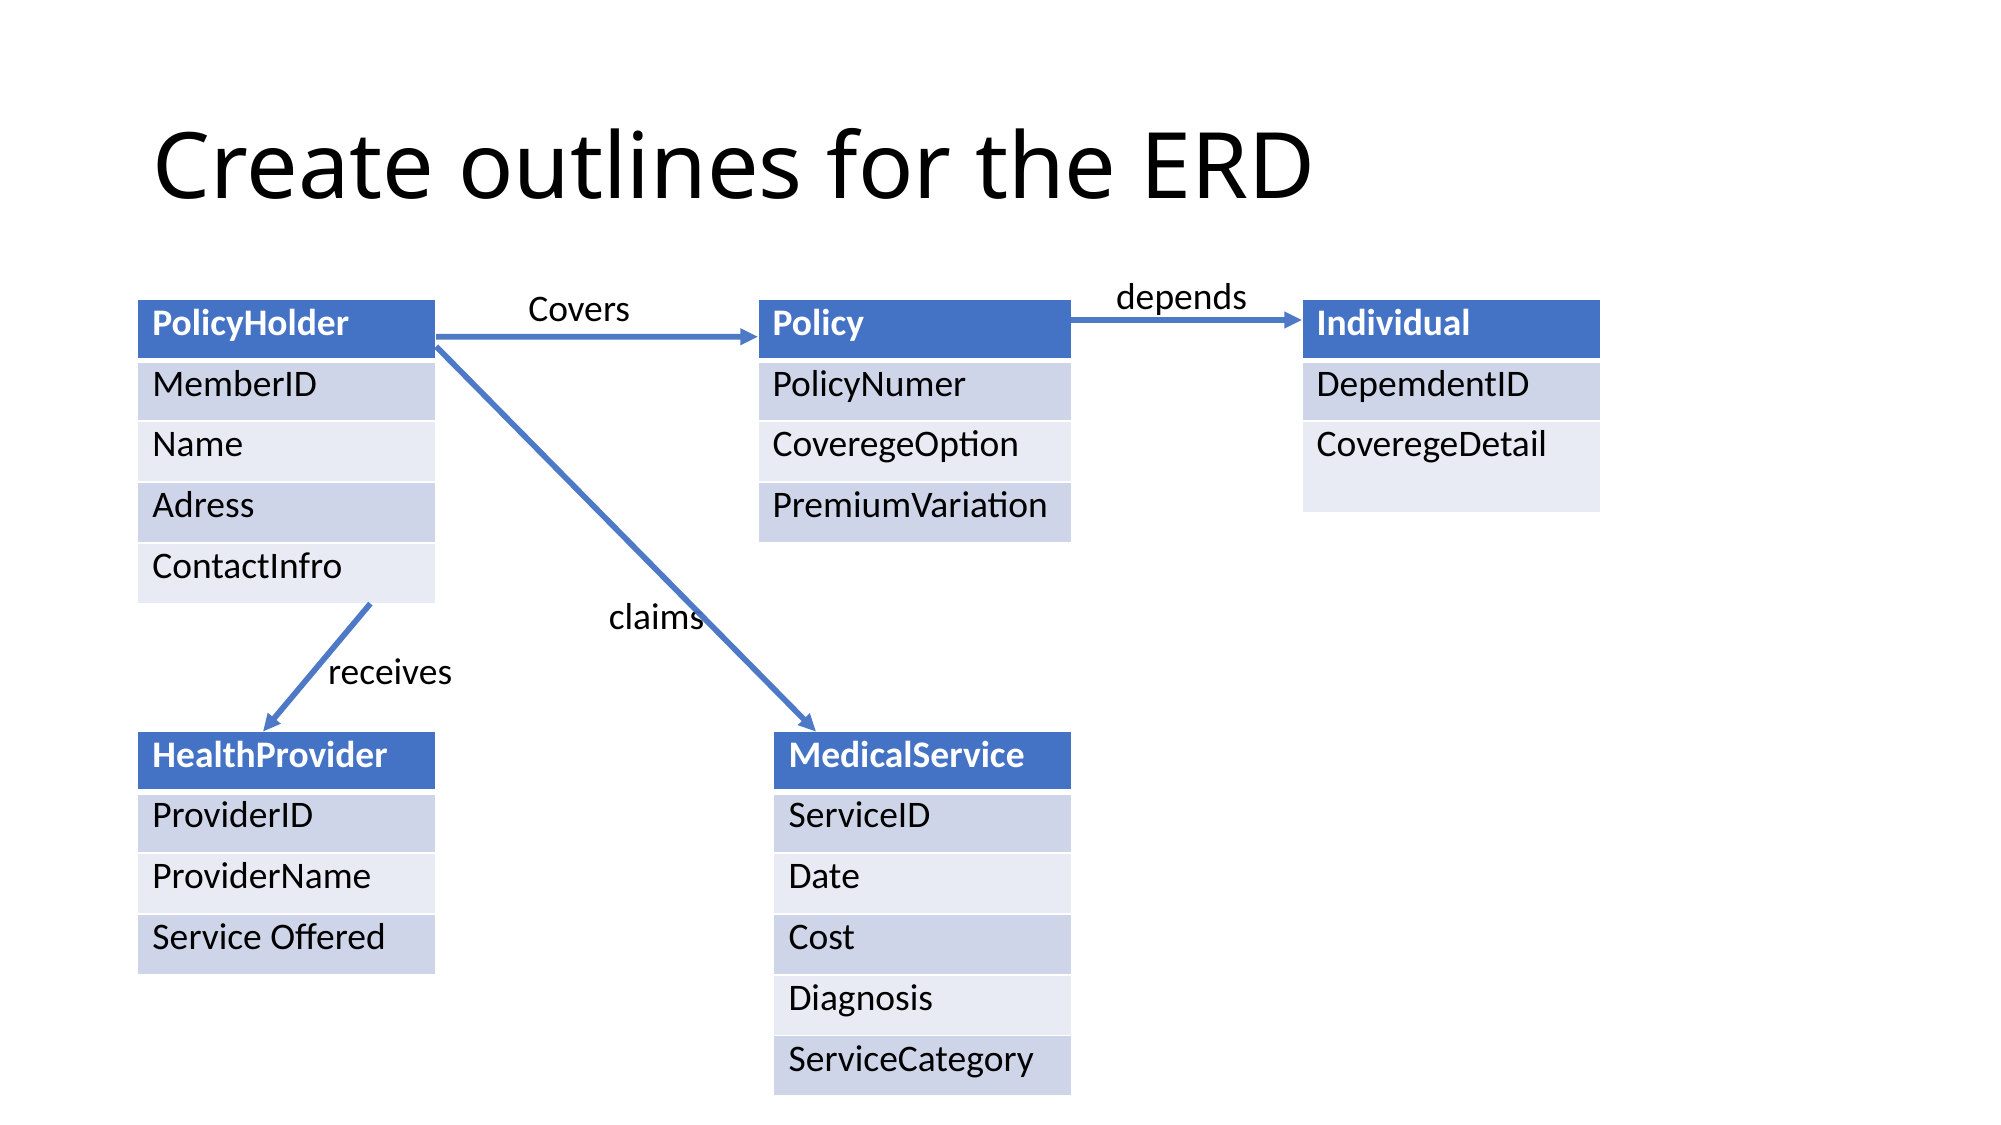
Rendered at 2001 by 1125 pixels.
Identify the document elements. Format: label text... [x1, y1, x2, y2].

table_cell CoveregeOption [816, 422, 1071, 481]
table_cell Date [774, 854, 1071, 913]
table_header Policy [759, 300, 1071, 358]
text_box Covers [513, 276, 646, 336]
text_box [263, 603, 371, 732]
table_cell PolicyNumer [816, 363, 1071, 420]
table_cell CoveregeDetail [1303, 422, 1600, 512]
table_cell Adress [138, 483, 435, 542]
table_header PolicyHolder [138, 300, 435, 358]
table_cell ProviderName [138, 854, 435, 913]
table_cell ContactInfro [138, 544, 435, 603]
table_cell Cost [774, 915, 1071, 974]
table_cell ServiceCategory [774, 1036, 1071, 1095]
table_cell Name [138, 422, 435, 481]
table_cell Service Offered [138, 915, 435, 974]
table_cell MemberID [138, 363, 435, 420]
text_box depends [1101, 264, 1263, 319]
text_box receives [371, 639, 436, 700]
table_cell DepemdentID [1303, 363, 1600, 420]
table_cell Diagnosis [774, 976, 1071, 1035]
table_header Individual [1303, 300, 1600, 358]
table_cell ProviderID [138, 795, 435, 852]
table_header HealthProvider [138, 732, 435, 789]
table_cell PremiumVariation [816, 483, 1071, 542]
table_header MedicalService [774, 732, 1071, 789]
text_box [436, 346, 816, 732]
title Create outlines for the ERD [137, 59, 1863, 278]
table_cell ServiceID [774, 795, 1071, 852]
